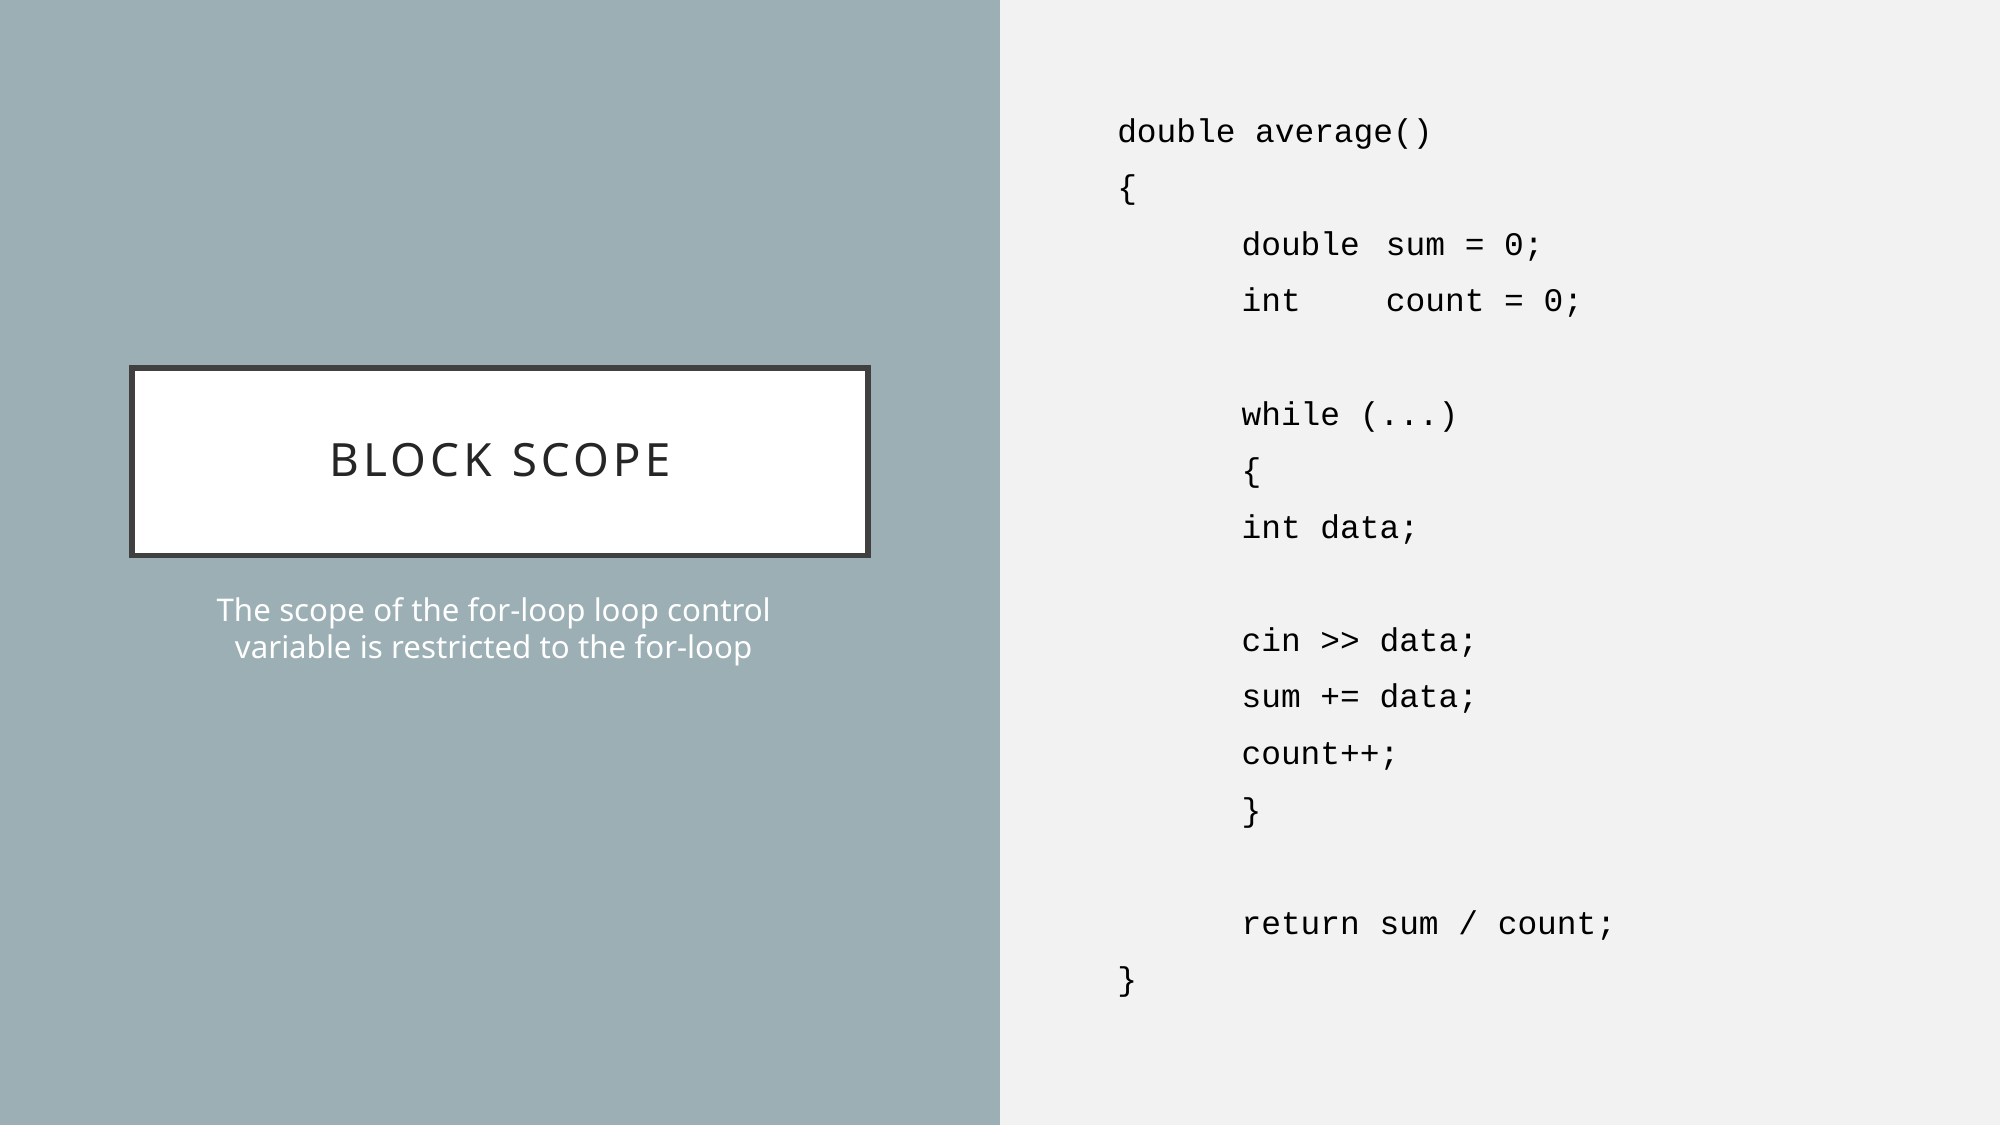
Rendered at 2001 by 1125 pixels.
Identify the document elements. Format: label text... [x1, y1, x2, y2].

list The scope of the for-loop loop control variable is restricted to the for-loop [183, 582, 806, 943]
list double average() { double sum = 0; int count = 0; while (...) { int data; cin >> data; sum += data; count++; } return sum / count; } [1102, 101, 1893, 1009]
title Block Scope [129, 365, 871, 558]
